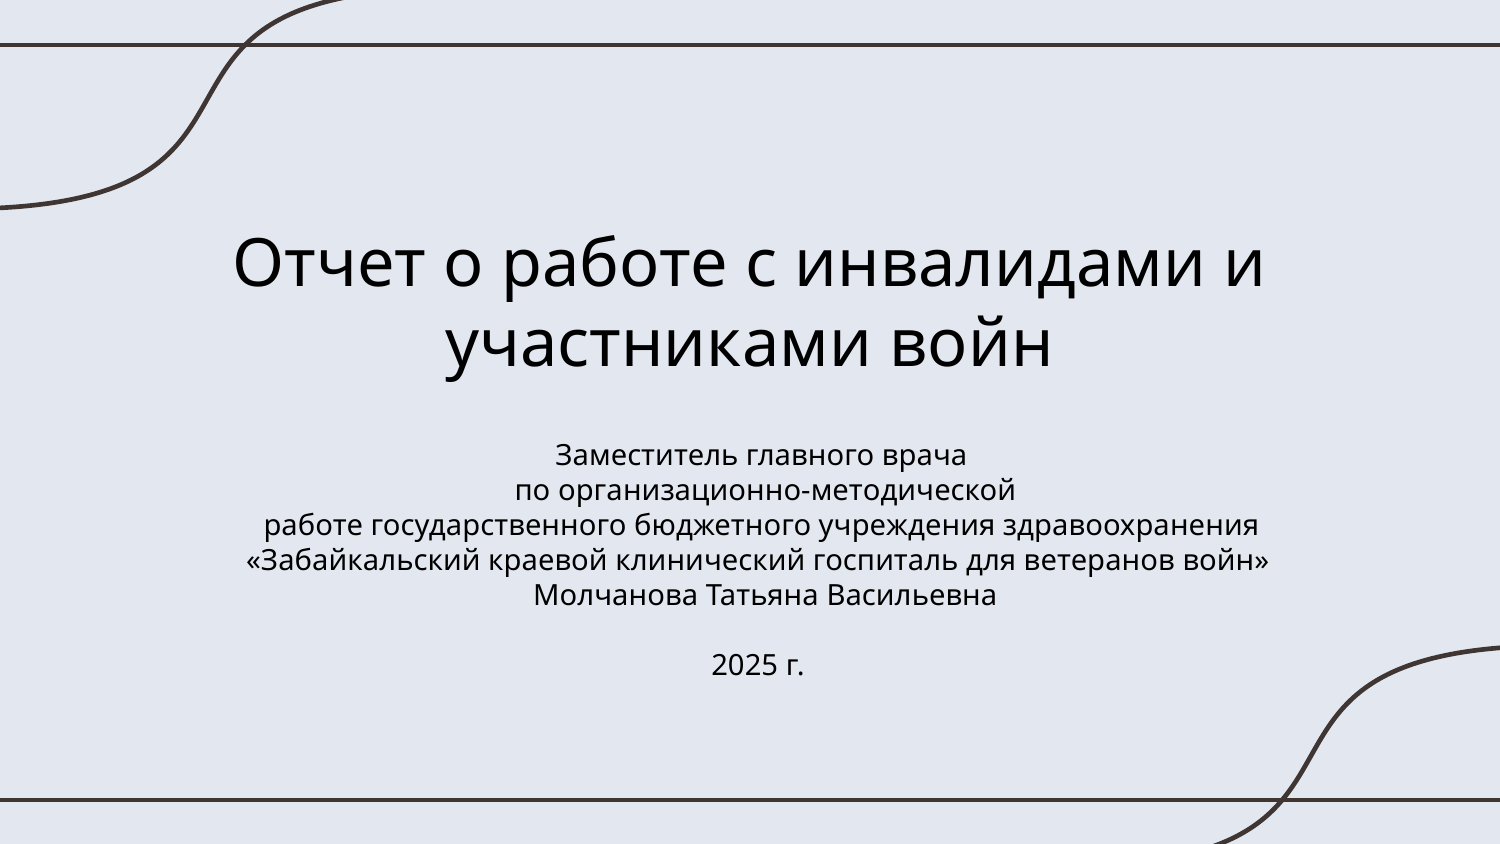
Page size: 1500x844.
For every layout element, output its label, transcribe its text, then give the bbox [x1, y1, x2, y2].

title Отчет о работе с инвалидами и участниками войн [170, 460, 1330, 542]
title Отчет о работе с инвалидами и участниками войн [170, 204, 1330, 386]
subtitle Заместитель главного врача по организационно-методической работе государственного бюджетного учреждения здравоохранения «Забайкальский краевой клинический госпиталь для ветеранов войн» Молчанова Татьяна Васильевна 2025 г. [46, 386, 1477, 460]
